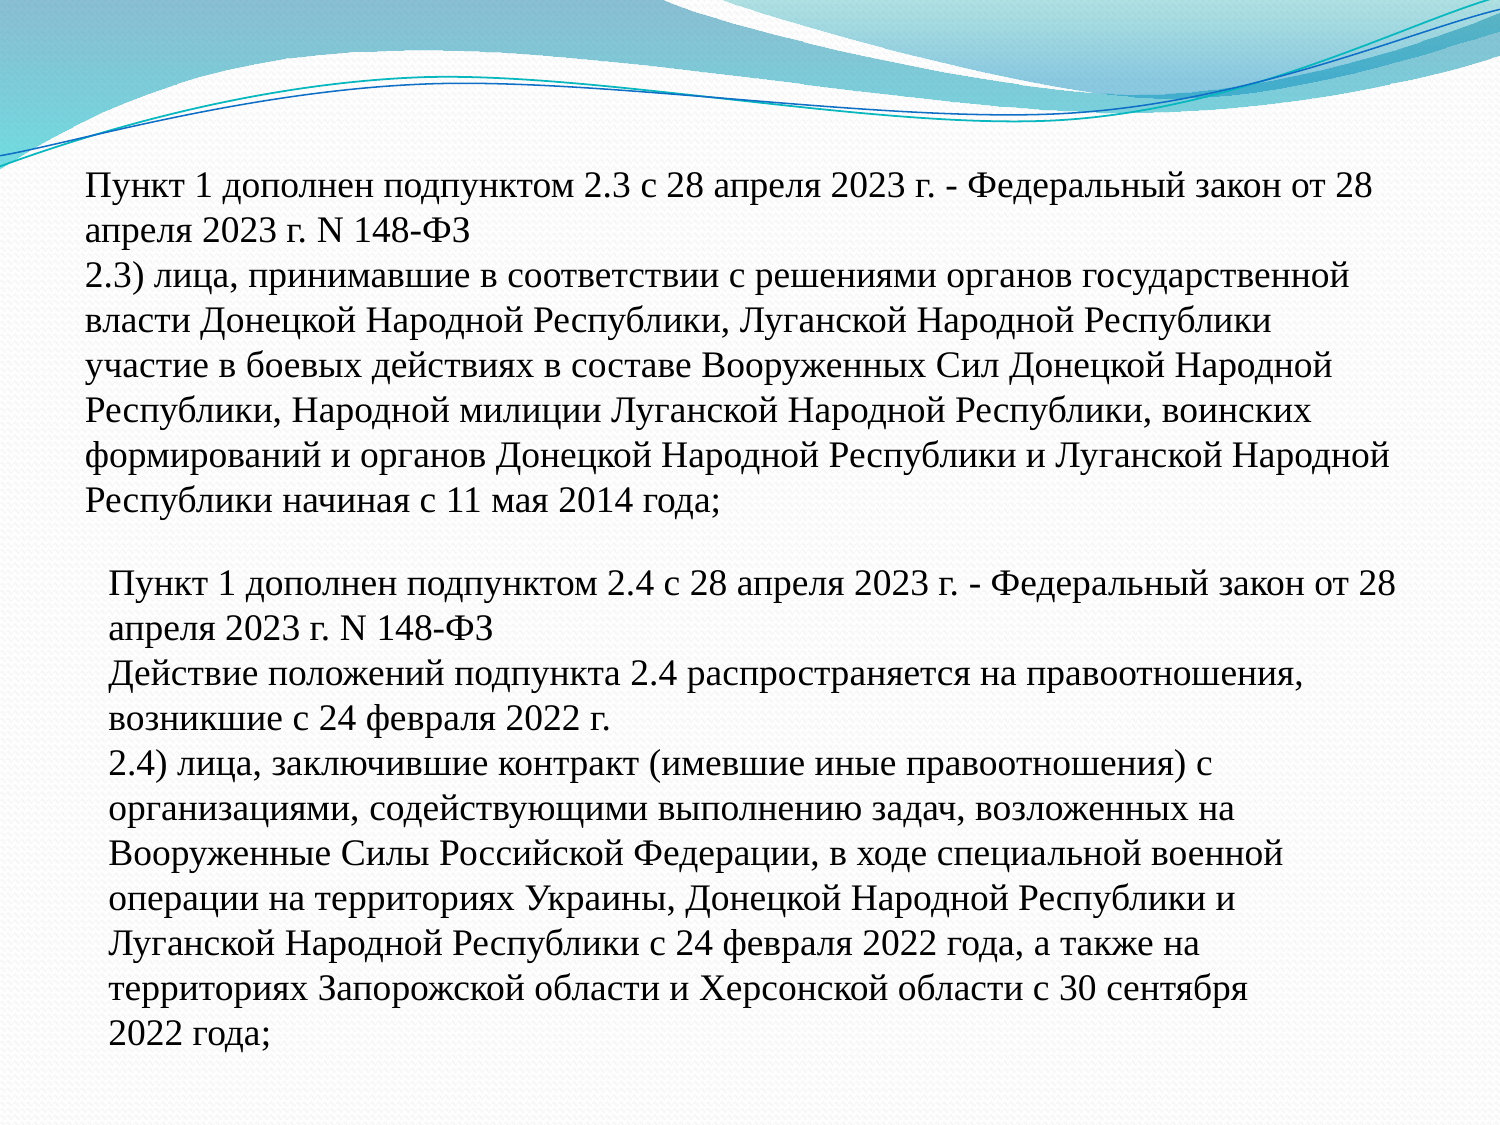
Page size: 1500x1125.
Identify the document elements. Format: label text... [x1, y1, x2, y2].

text_box Пункт 1 дополнен подпунктом 2.3 с 28 апреля 2023 г. - Федеральный закон от 28 апреля 2023 г. N 148-ФЗ 2.3) лица, принимавшие в соответствии с решениями органов государственной власти Донецкой Народной Республики, Луганской Народной Республики участие в боевых действиях в составе Вооруженных Сил Донецкой Народной Республики, Народной милиции Луганской Народной Республики, воинских формирований и органов Донецкой Народной Республики и Луганской Народной Республики начиная с 11 мая 2014 года; [70, 152, 1407, 528]
text_box Пункт 1 дополнен подпунктом 2.4 с 28 апреля 2023 г. - Федеральный закон от 28 апреля 2023 г. N 148-ФЗ Действие положений подпункта 2.4 распространяется на правоотношения, возникшие с 24 февраля 2022 г. 2.4) лица, заключившие контракт (имевшие иные правоотношения) с организациями, содействующими выполнению задач, возложенных на Вооруженные Силы Российской Федерации, в ходе специальной военной операции на территориях Украины, Донецкой Народной Республики и Луганской Народной Республики с 24 февраля 2022 года, а также на территориях Запорожской области и Херсонской области с 30 сентября 2022 года; [93, 550, 1418, 1061]
